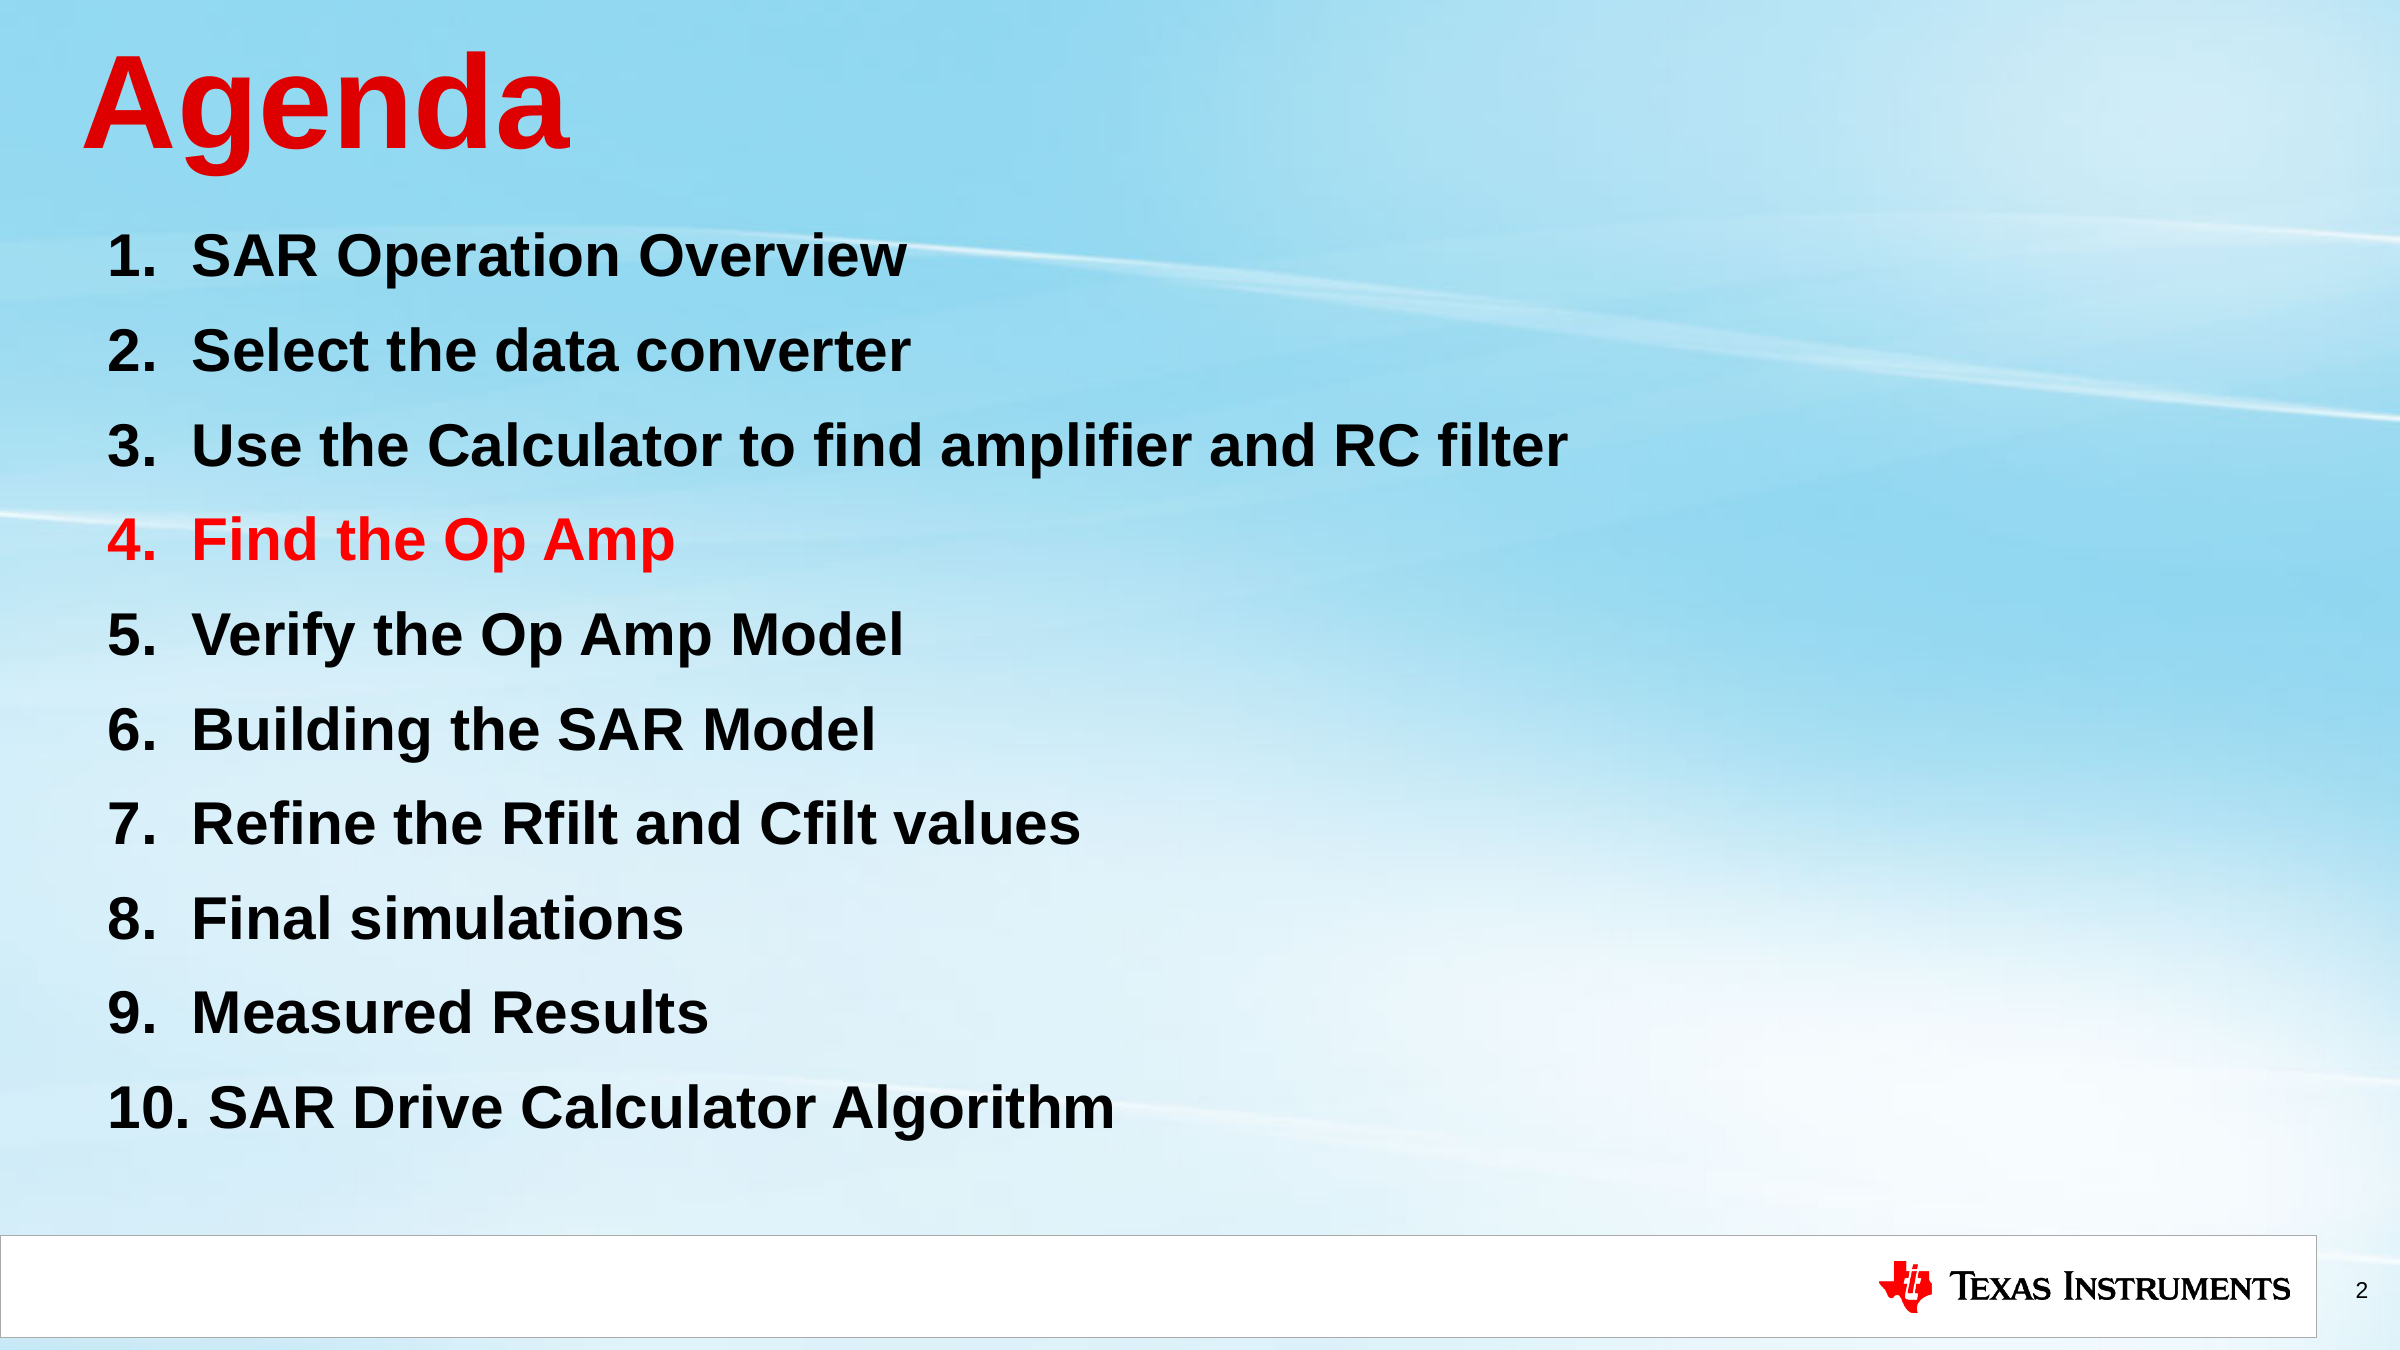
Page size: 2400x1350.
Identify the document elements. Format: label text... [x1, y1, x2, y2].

text_box Agenda [60, 28, 2281, 189]
picture [0, 0, 2400, 1350]
text_box SAR Operation Overview Select the data converter Use the Calculator to find amplifier and RC filter Find the Op Amp Verify the Op Amp Model Building the SAR Model Refine the Rfilt and Cfilt values Final simulations Measured Results SAR Drive Calculator Algorithm [87, 206, 2310, 1180]
slide_number 2 [1828, 1265, 2389, 1307]
picture [1879, 1307, 2290, 1313]
picture [1879, 1261, 2290, 1265]
